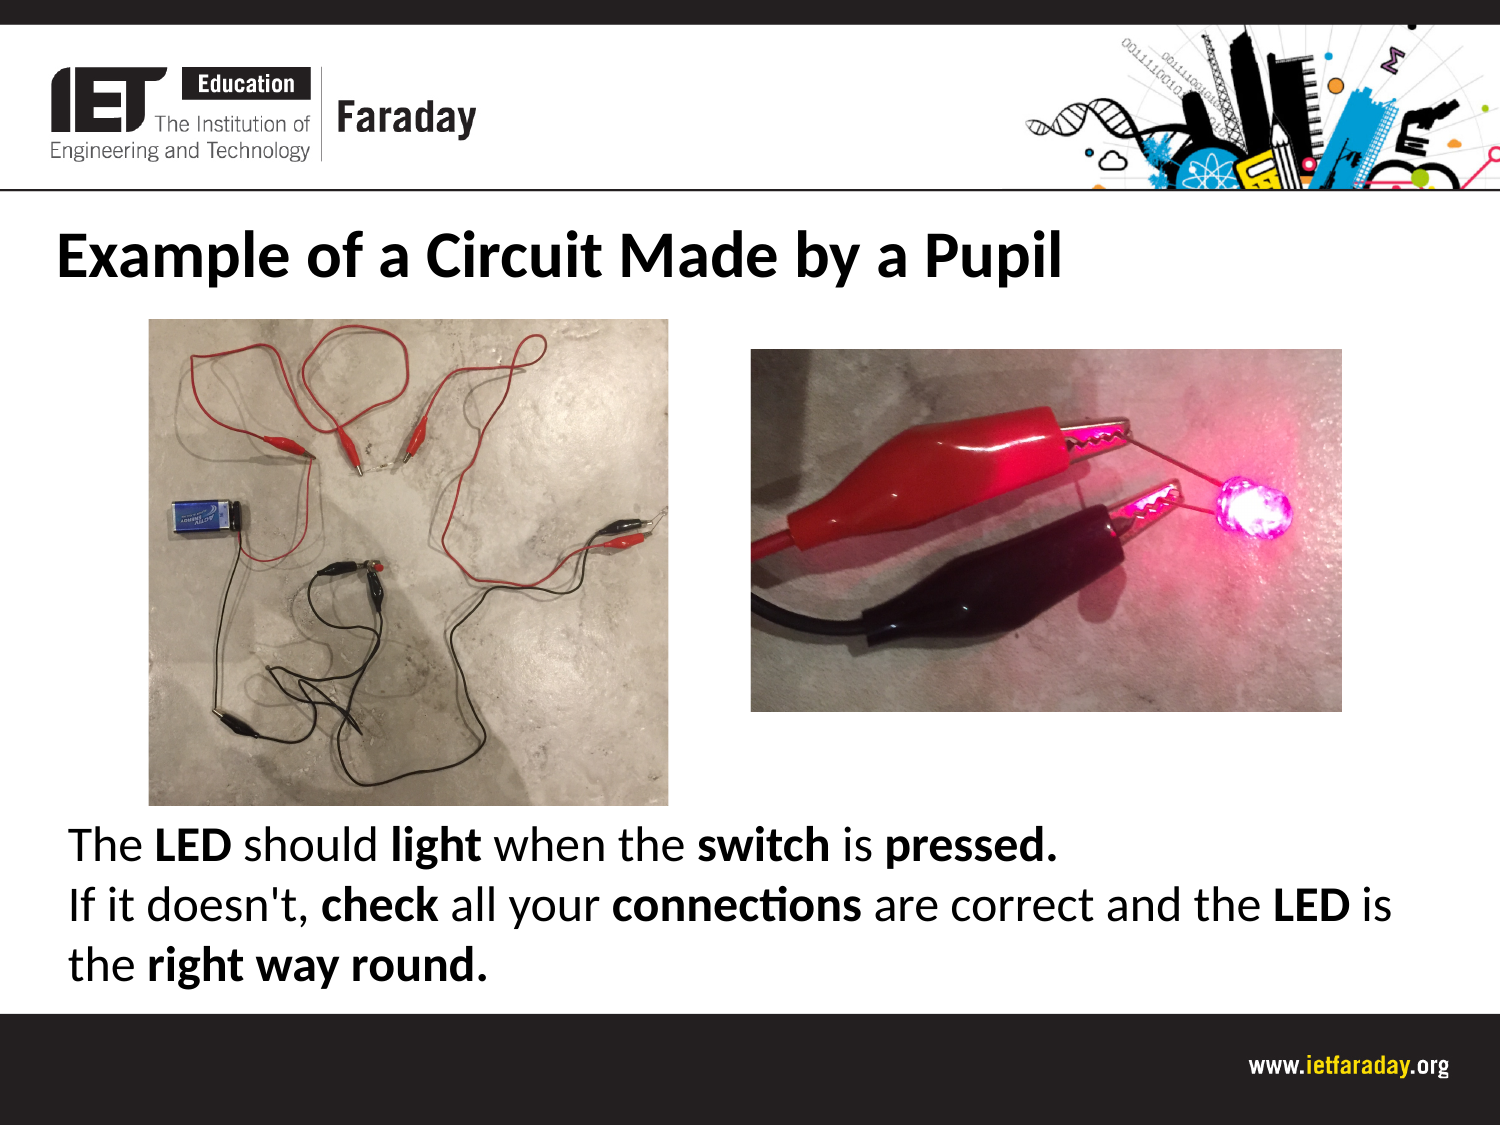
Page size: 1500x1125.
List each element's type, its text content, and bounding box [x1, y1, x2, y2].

picture [0, 0, 1500, 1125]
text_box The LED should light when the switch is pressed. If it doesn't, check all your connections are correct and the LED is the right way round. [53, 803, 1447, 999]
text_box Example of a Circuit Made by a Pupil [41, 203, 1306, 299]
